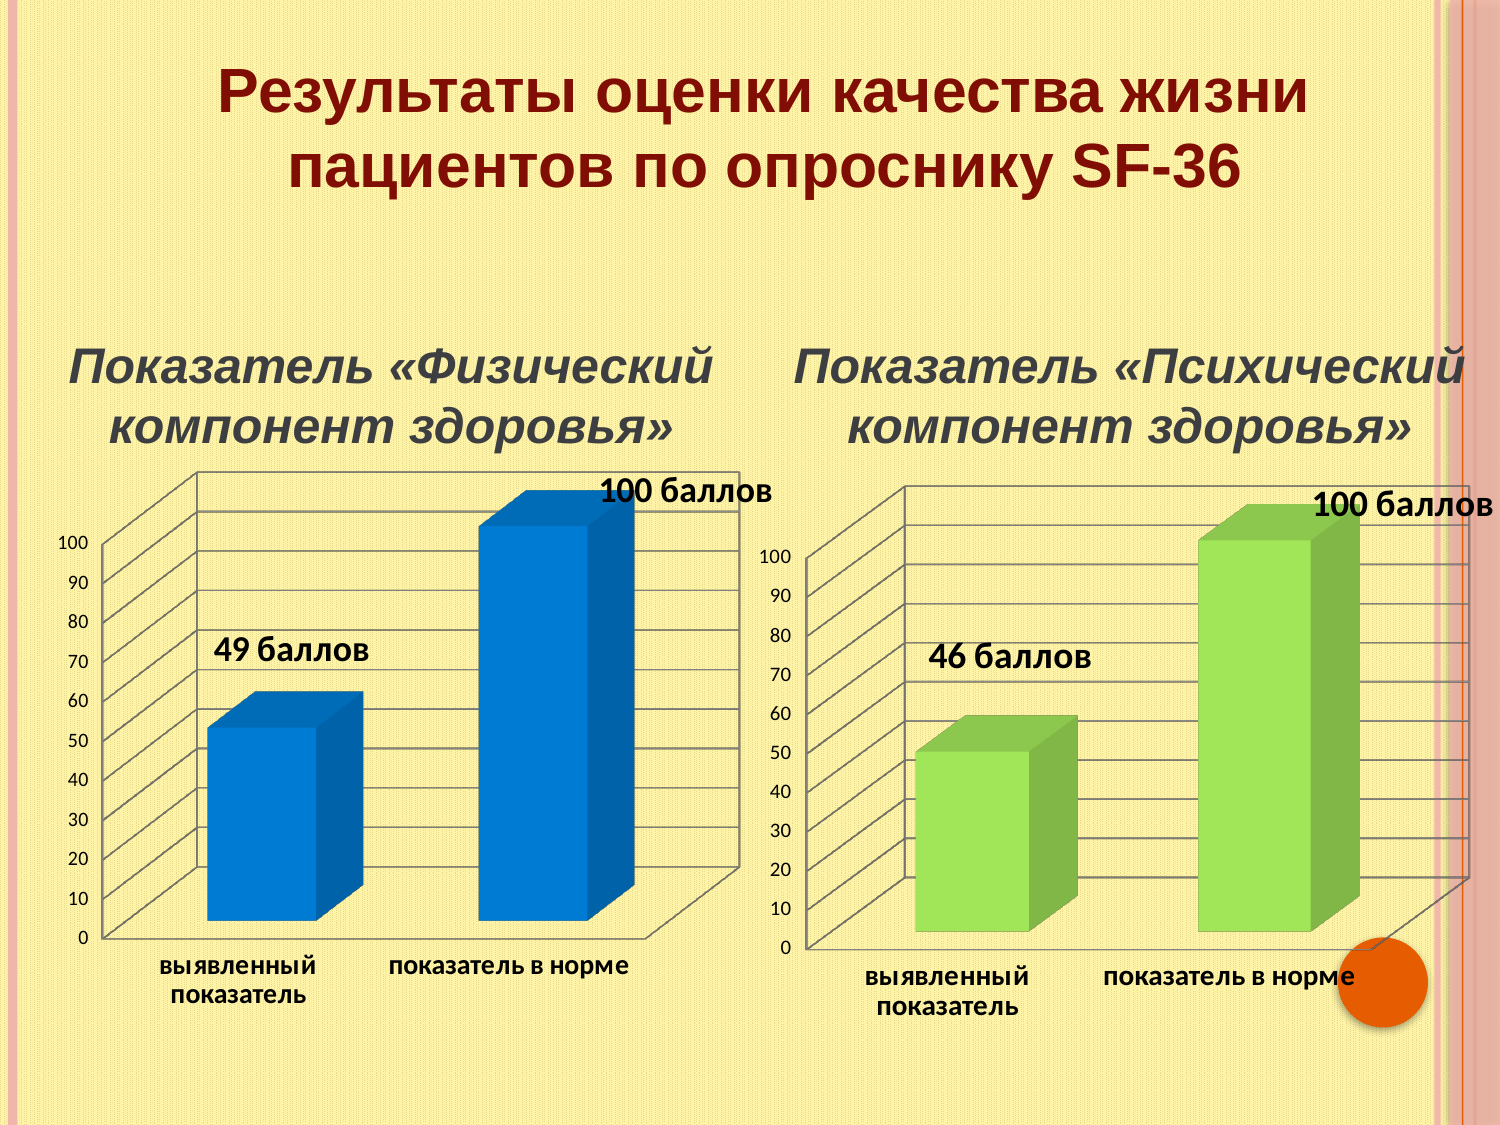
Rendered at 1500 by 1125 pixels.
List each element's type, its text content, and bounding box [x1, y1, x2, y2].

text_box Показатель «Физический компонент здоровья» [41, 326, 742, 454]
text_box Результаты оценки качества жизни пациентов по опроснику SF-36 [29, 42, 1500, 208]
chart [40, 456, 1500, 1024]
text_box Показатель «Психический компонент здоровья» [759, 326, 1500, 461]
